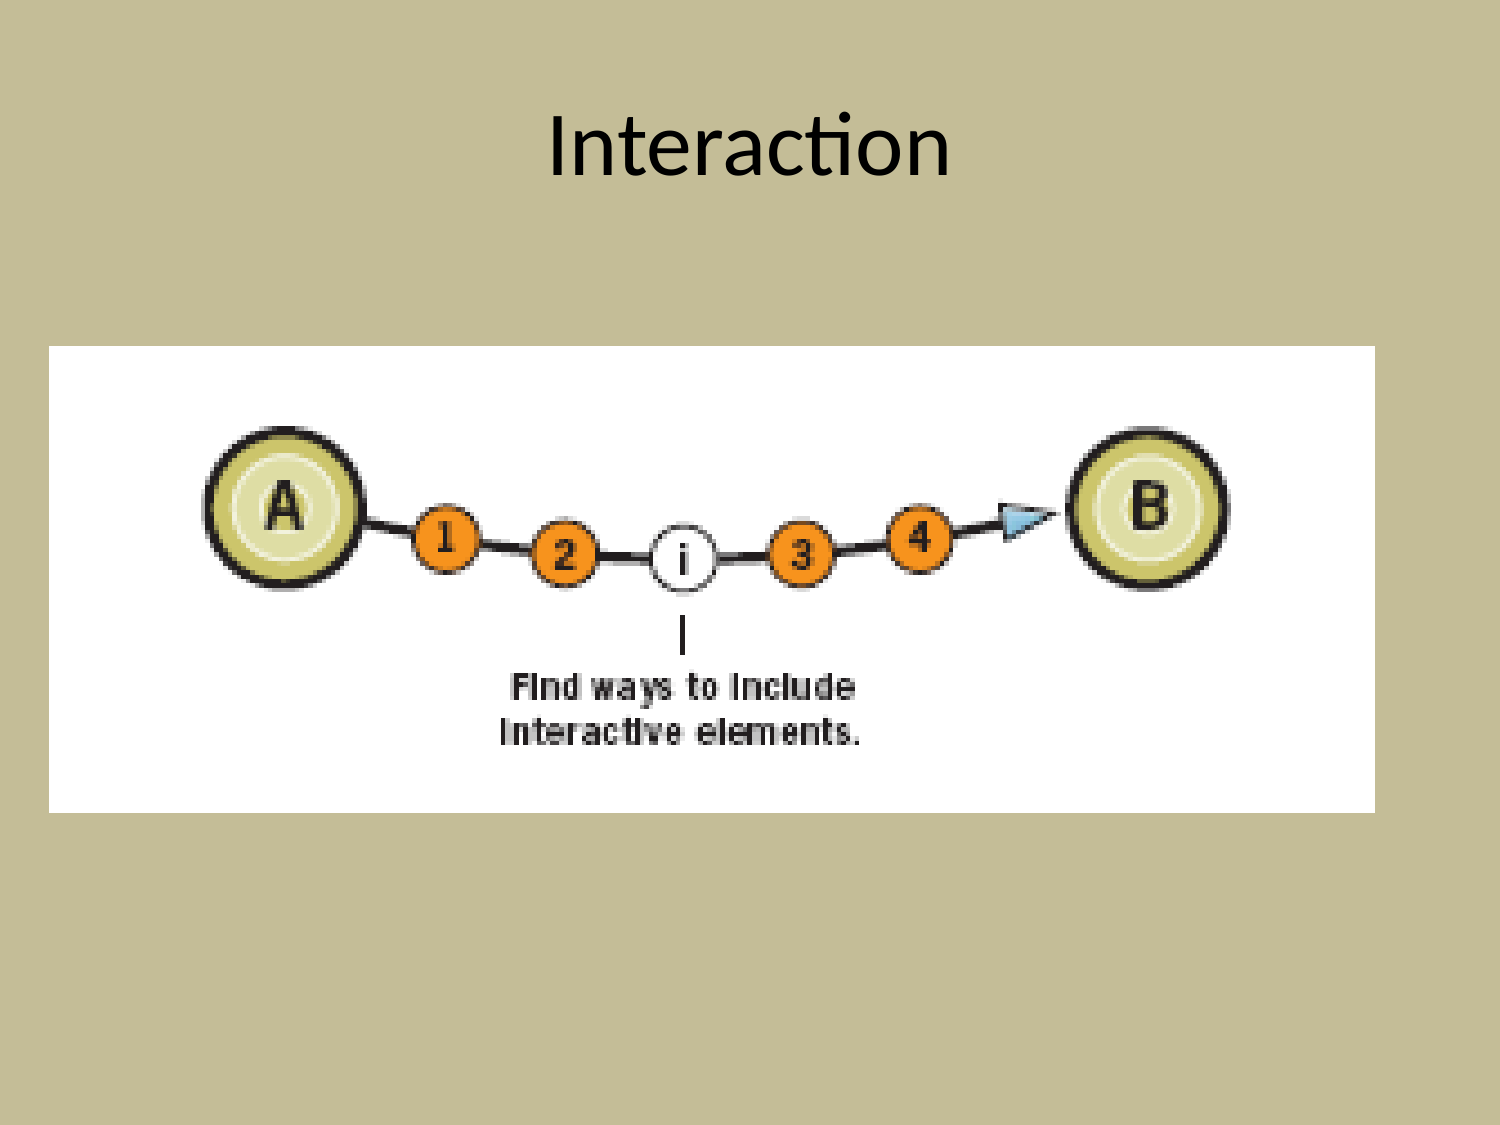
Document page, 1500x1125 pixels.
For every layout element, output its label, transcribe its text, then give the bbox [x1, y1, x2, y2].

title Interaction [75, 45, 1425, 233]
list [48, 346, 1376, 813]
